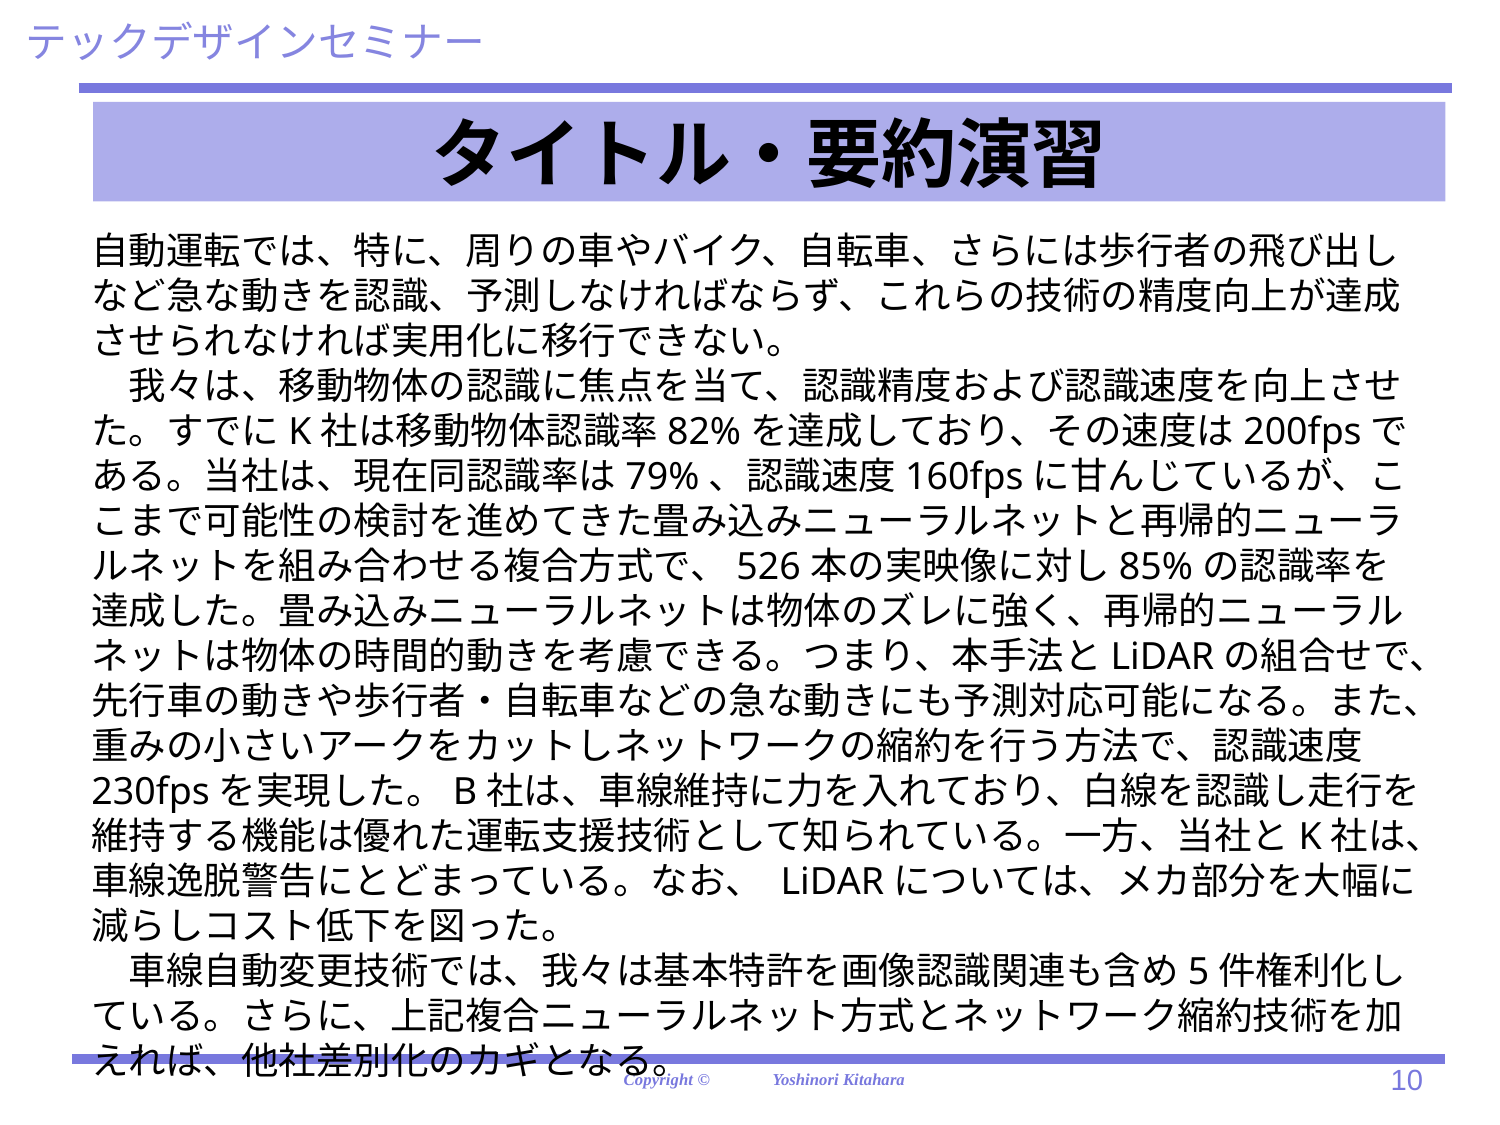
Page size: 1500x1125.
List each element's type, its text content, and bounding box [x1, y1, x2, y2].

text_box タイトル・要約演習 [91, 100, 1448, 203]
text_box 自動運転では、特に、周りの車やバイク、自転車、さらには歩行者の飛び出しなど急な動きを認識、予測しなければならず、これらの技術の精度向上が達成させられなければ実用化に移行できない。 我々は、移動物体の認識に焦点を当て、認識精度および認識速度を向上させた。すでにK社は移動物体認識率82%を達成しており、その速度は200fpsである。当社は、現在同認識率は79%、認識速度160fpsに甘んじているが、ここまで可能性の検討を進めてきた畳み込みニューラルネットと再帰的ニューラルネットを組み合わせる複合方式で、526本の実映像に対し85%の認識率を達成した。畳み込みニューラルネットは物体のズレに強く、再帰的ニューラルネットは物体の時間的動きを考慮できる。つまり、本手法とLiDARの組合せで、先行車の動きや歩行者・自転車などの急な動きにも予測対応可能になる。また、重みの小さいアークをカットしネットワークの縮約を行う方法で、認識速度230fpsを実現した。B社は、車線維持に力を入れており、白線を認識し走行を維持する機能は優れた運転支援技術として知られている。一方、当社とK社は、車線逸脱警告にとどまっている。なお、 LiDARについては、メカ部分を大幅に減らしコスト低下を図った。 車線自動変更技術では、我々は基本特許を画像認識関連も含め5件権利化している。さらに、上記複合ニューラルネット方式とネットワーク縮約技術を加えれば、他社差別化のカギとなる。 [76, 219, 1440, 1090]
